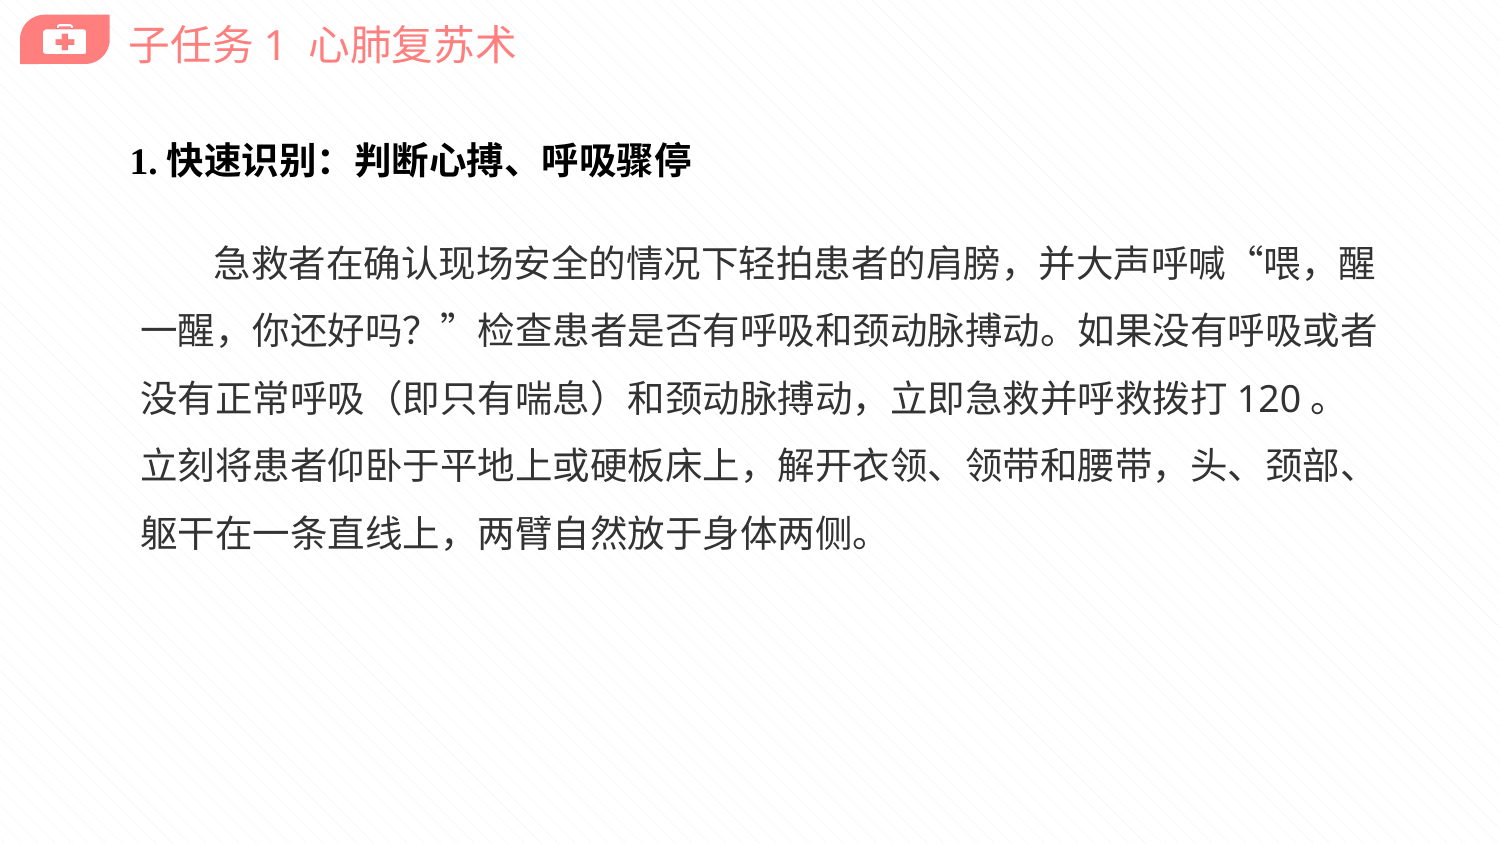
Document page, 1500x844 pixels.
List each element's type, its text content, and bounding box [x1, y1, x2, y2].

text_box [19, 11, 863, 78]
text_box 急救者在确认现场安全的情况下轻拍患者的肩膀，并大声呼喊“喂，醒一醒，你还好吗？”检查患者是否有呼吸和颈动脉搏动。如果没有呼吸或者没有正常呼吸（即只有喘息）和颈动脉搏动，立即急救并呼救拨打120。立刻将患者仰卧于平地上或硬板床上，解开衣领、领带和腰带，头、颈部、躯干在一条直线上，两臂自然放于身体两侧。 [125, 209, 1400, 563]
text_box 1.快速识别：判断心搏、呼吸骤停 [64, 104, 815, 190]
